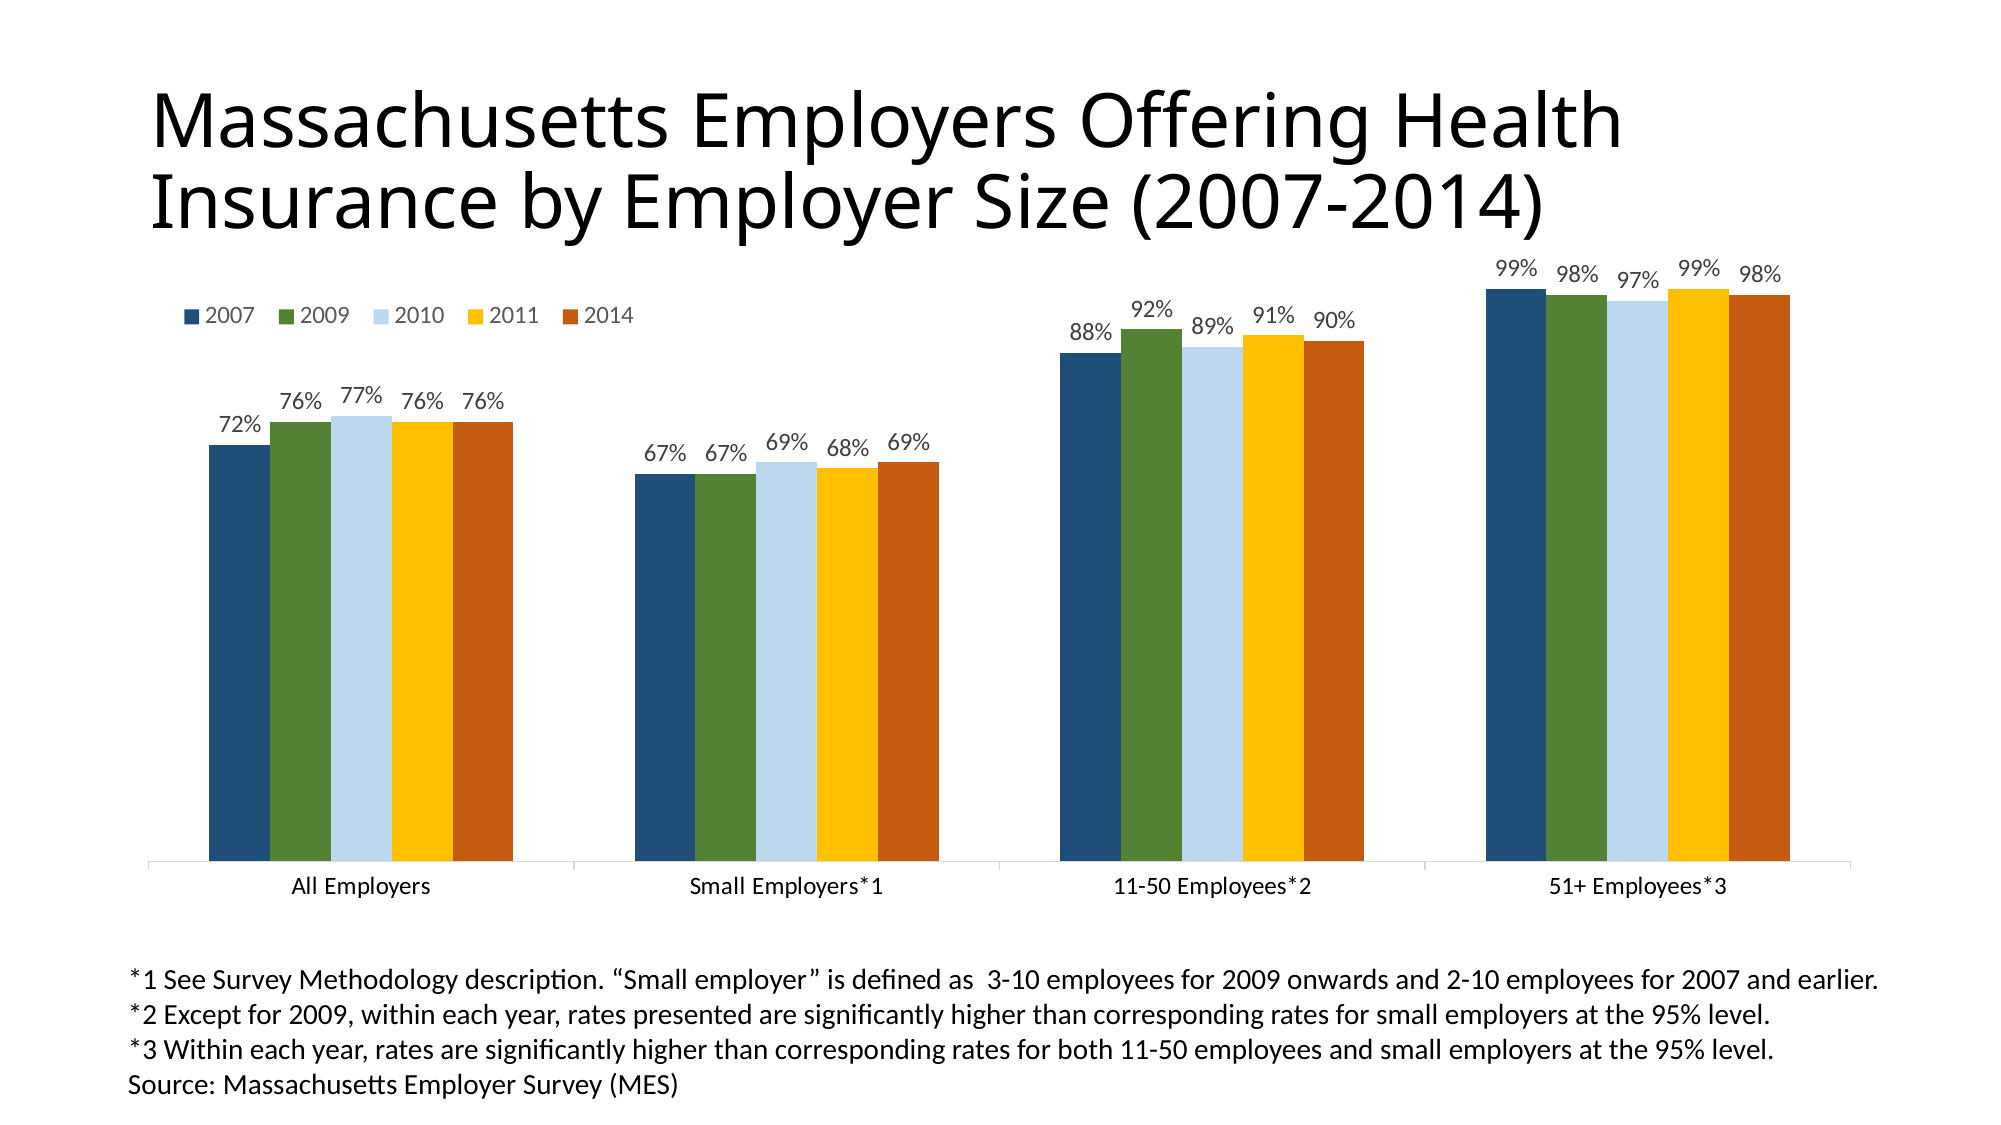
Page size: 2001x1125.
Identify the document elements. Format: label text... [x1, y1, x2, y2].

chart [112, 221, 1886, 915]
title Massachusetts Employers Offering Health Insurance by Employer Size (2007-2014) [135, 67, 1861, 221]
text_box *1 See Survey Methodology description. “Small employer” is defined as 3-10 employees for 2009 onwards and 2-10 employees for 2007 and earlier. *2 Except for 2009, within each year, rates presented are significantly higher than corresponding rates for small employers at the 95% level. *3 Within each year, rates are significantly higher than corresponding rates for both 11-50 employees and small employers at the 95% level. Source: Massachusetts Employer Survey (MES) [113, 953, 1905, 1108]
